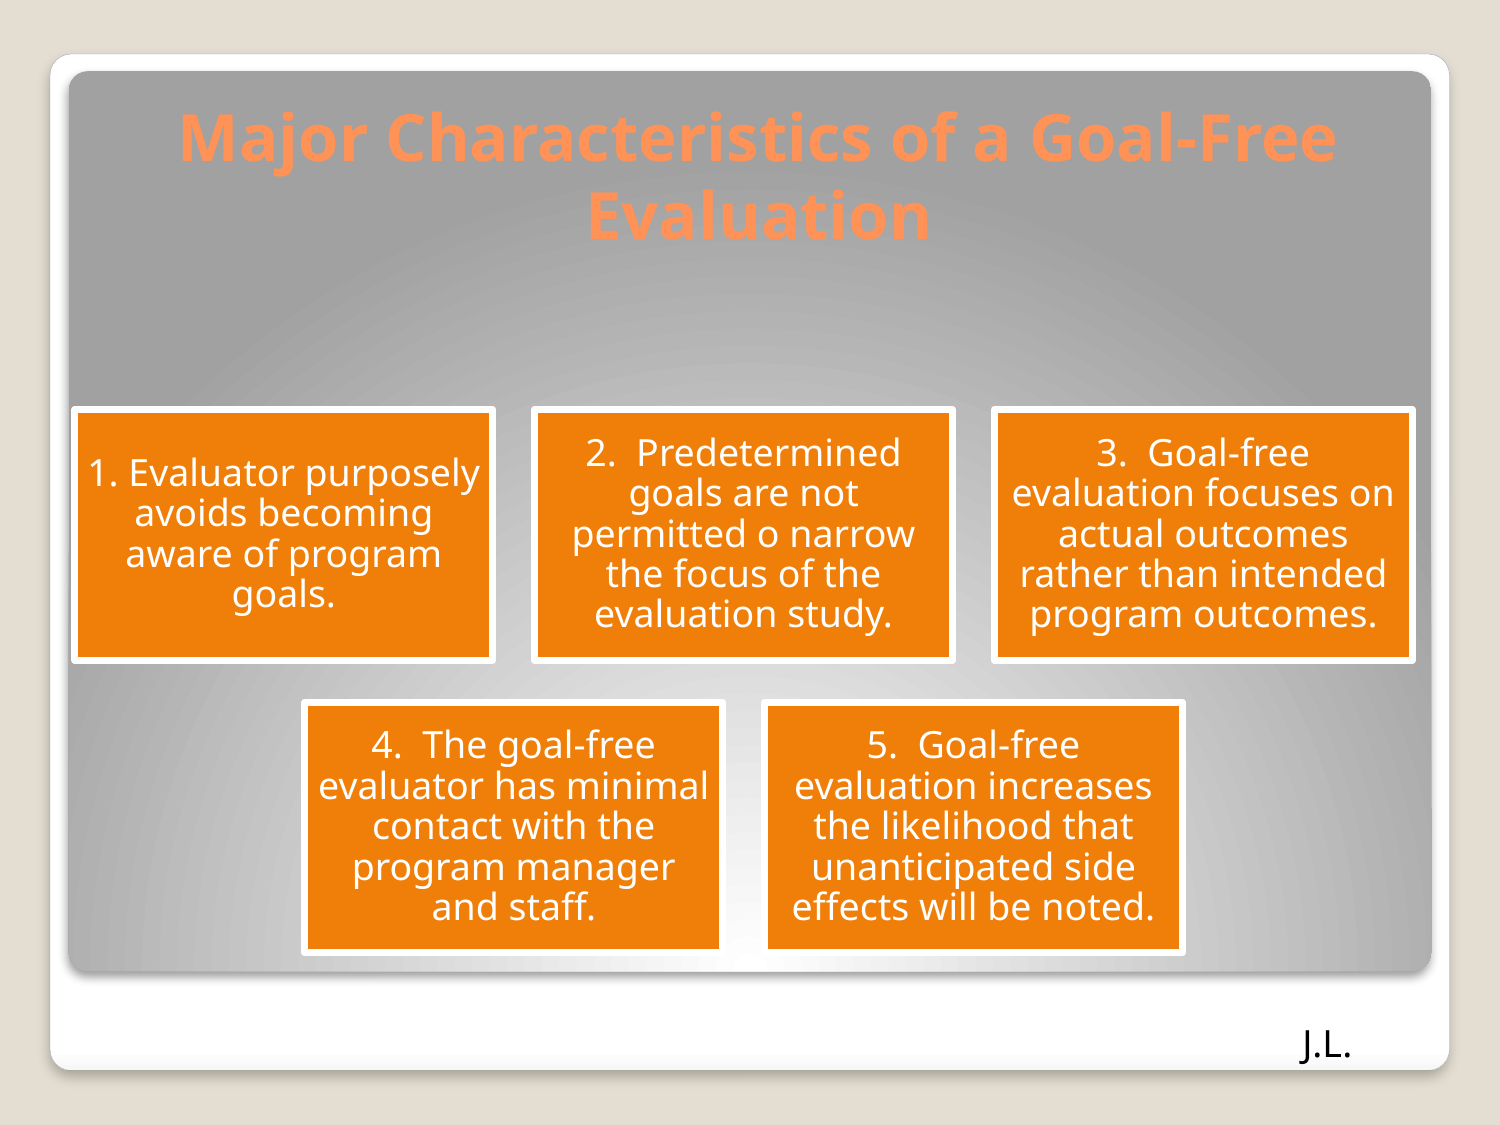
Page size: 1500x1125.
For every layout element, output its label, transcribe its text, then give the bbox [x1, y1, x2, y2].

text_box J.L. [1287, 1014, 1400, 1073]
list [74, 362, 1413, 1001]
title Major Characteristics of a Goal-Free Evaluation [87, 87, 1430, 260]
